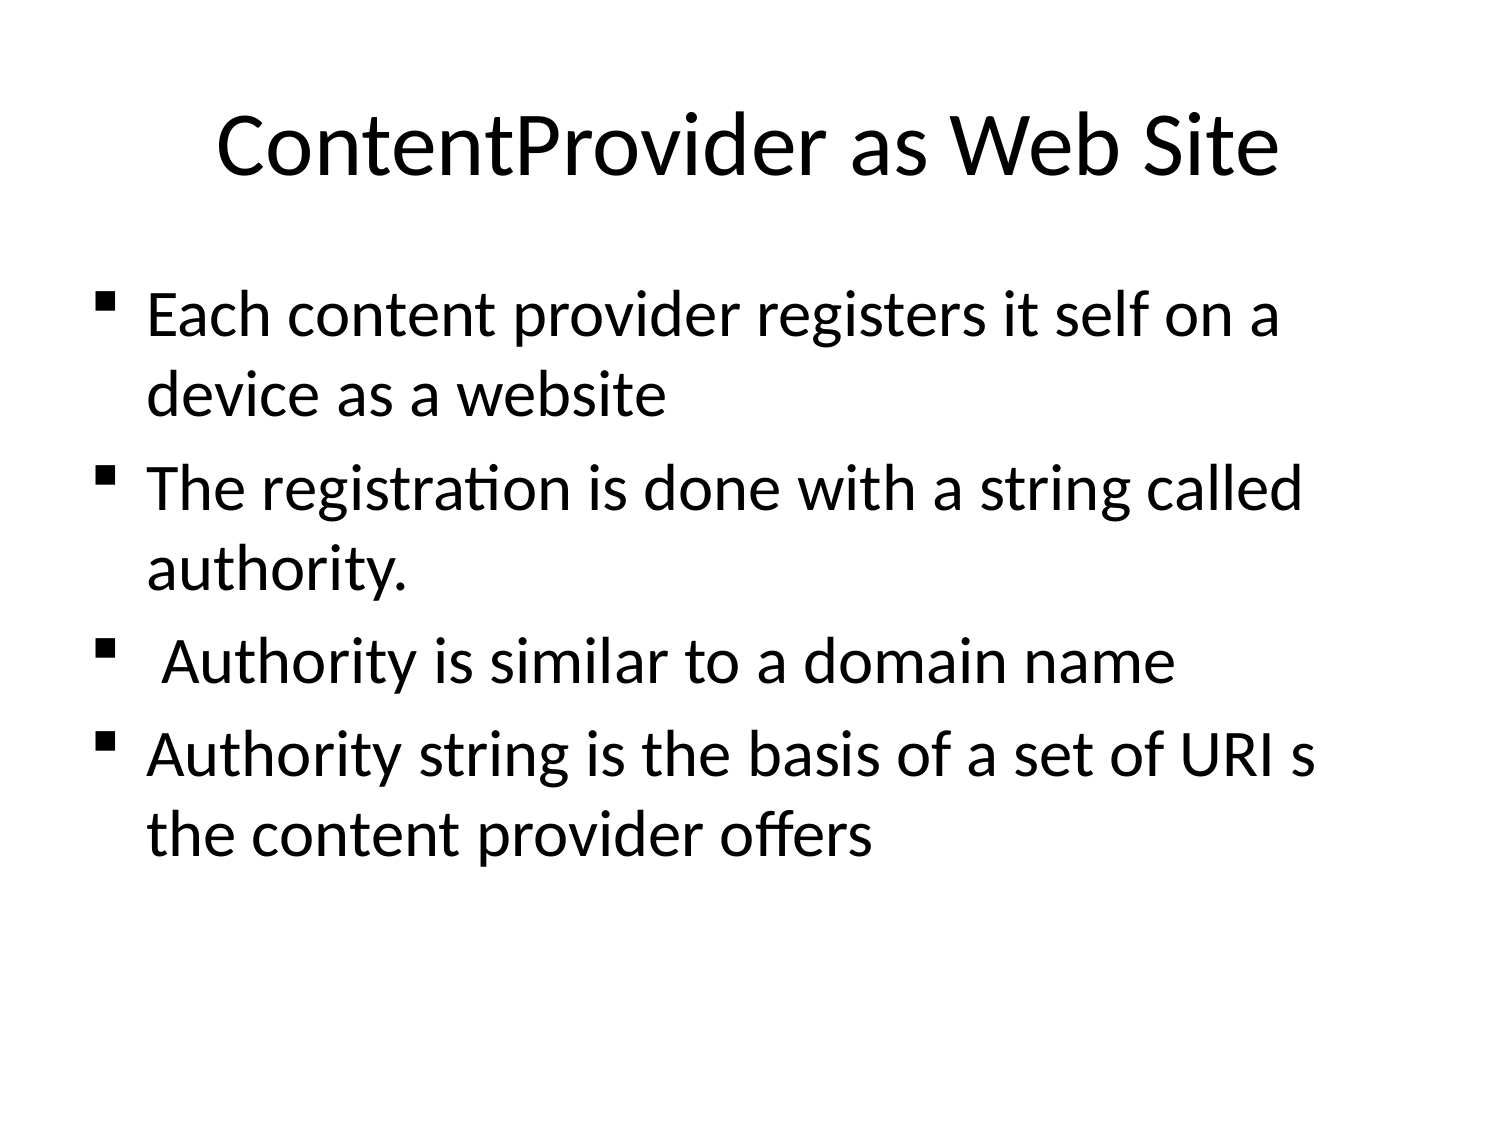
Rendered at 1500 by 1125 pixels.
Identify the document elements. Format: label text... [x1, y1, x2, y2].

title ContentProvider as Web Site [75, 45, 1425, 233]
list Each content provider registers it self on a device as a website The registration is done with a string called authority. Authority is similar to a domain name Authority string is the basis of a set of URI s the content provider offers [75, 262, 1425, 1005]
